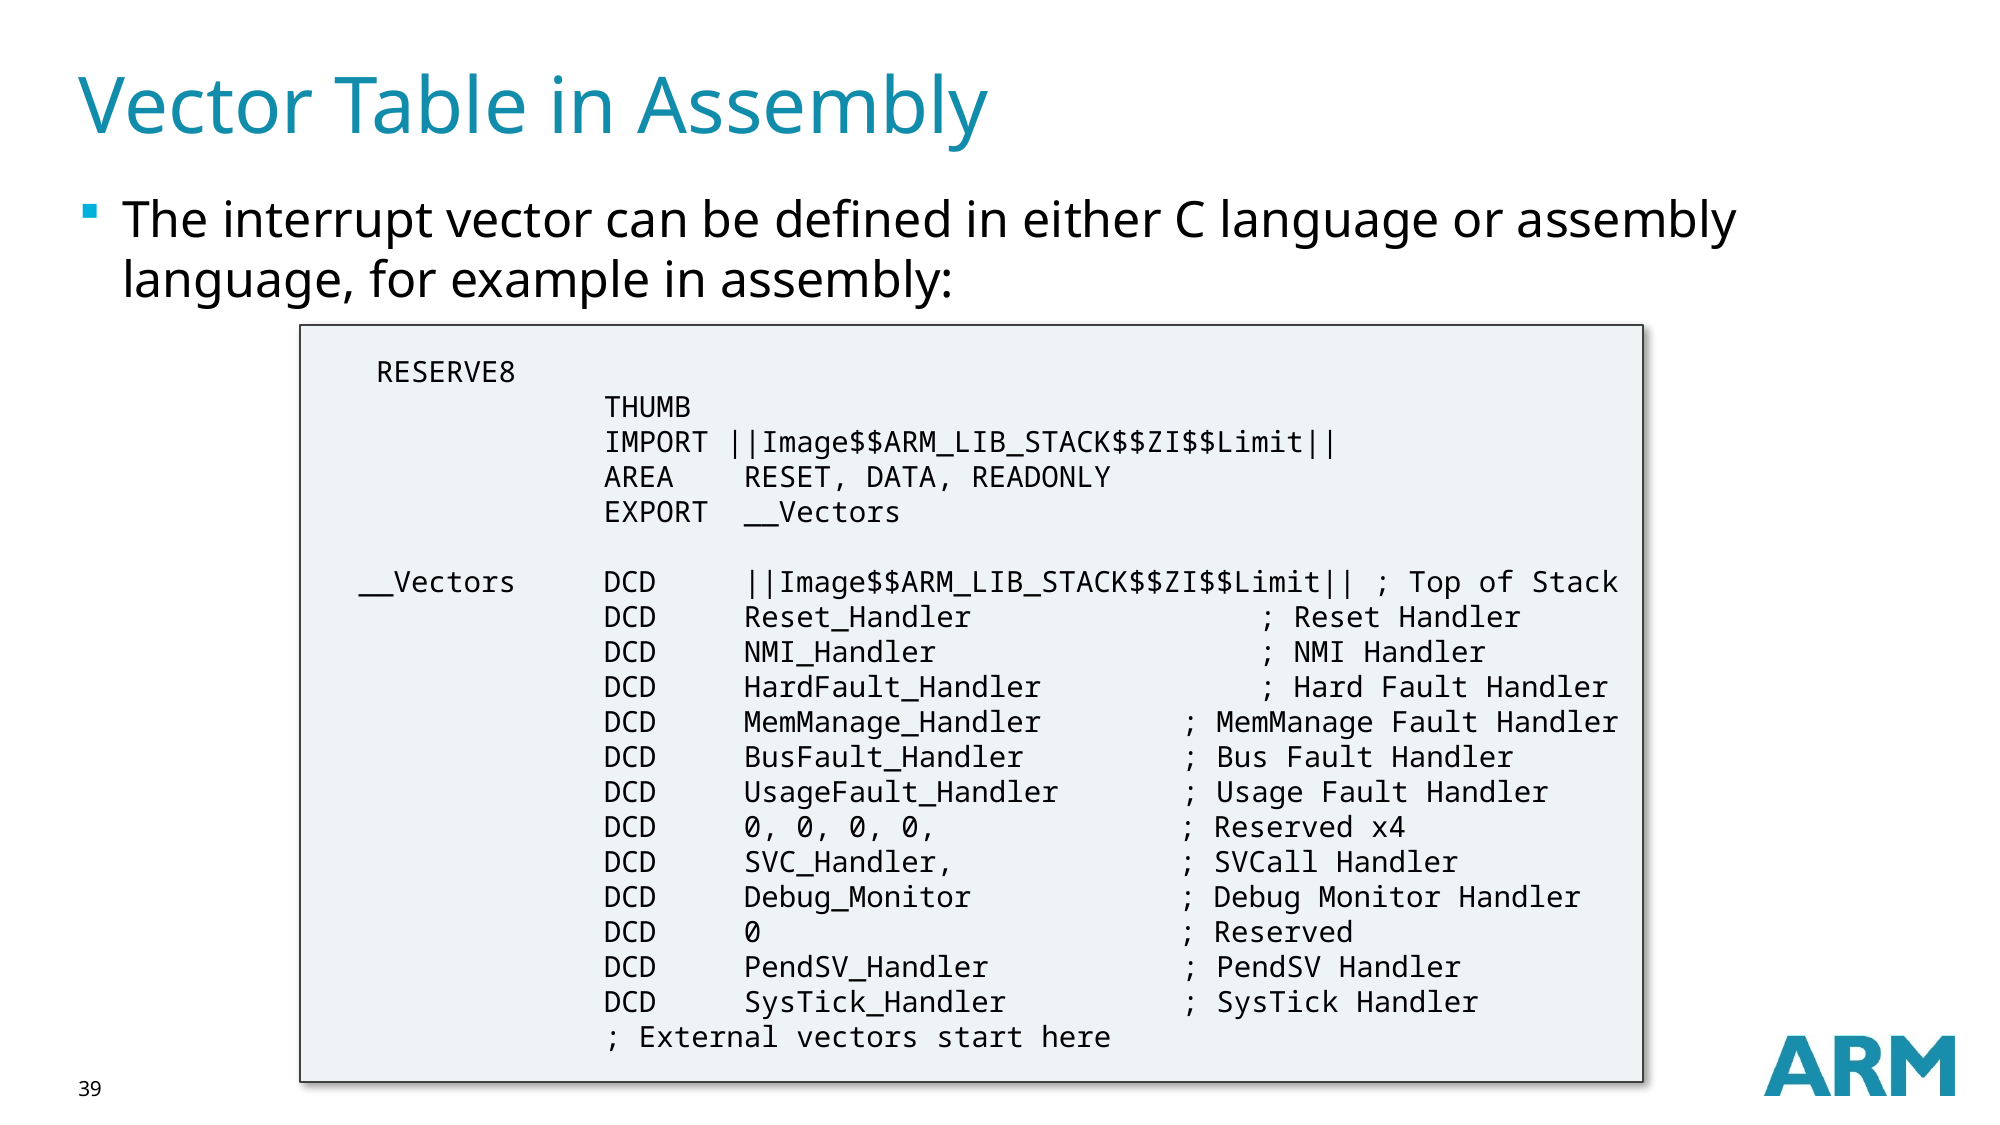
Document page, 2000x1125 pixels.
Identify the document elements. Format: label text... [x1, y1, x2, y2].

text_box RESERVE8 THUMB IMPORT ||Image$$ARM_LIB_STACK$$ZI$$Limit|| AREA RESET, DATA, READONLY EXPORT __Vectors __Vectors DCD ||Image$$ARM_LIB_STACK$$ZI$$Limit|| ; Top of Stack DCD Reset_Handler ; Reset Handler DCD NMI_Handler ; NMI Handler DCD HardFault_Handler ; Hard Fault Handler DCD MemManage_Handler ; MemManage Fault Handler DCD BusFault_Handler ; Bus Fault Handler DCD UsageFault_Handler ; Usage Fault Handler DCD 0, 0, 0, 0, ; Reserved x4 DCD SVC_Handler, ; SVCall Handler DCD Debug_Monitor ; Debug Monitor Handler DCD 0 ; Reserved DCD PendSV_Handler ; PendSV Handler DCD SysTick_Handler ; SysTick Handler ; External vectors start here [299, 324, 1644, 1082]
picture [1763, 1035, 1955, 1096]
list The interrupt vector can be defined in either C language or assembly language, for example in assembly: [78, 187, 1909, 956]
title Vector Table in Assembly [78, 55, 1910, 150]
